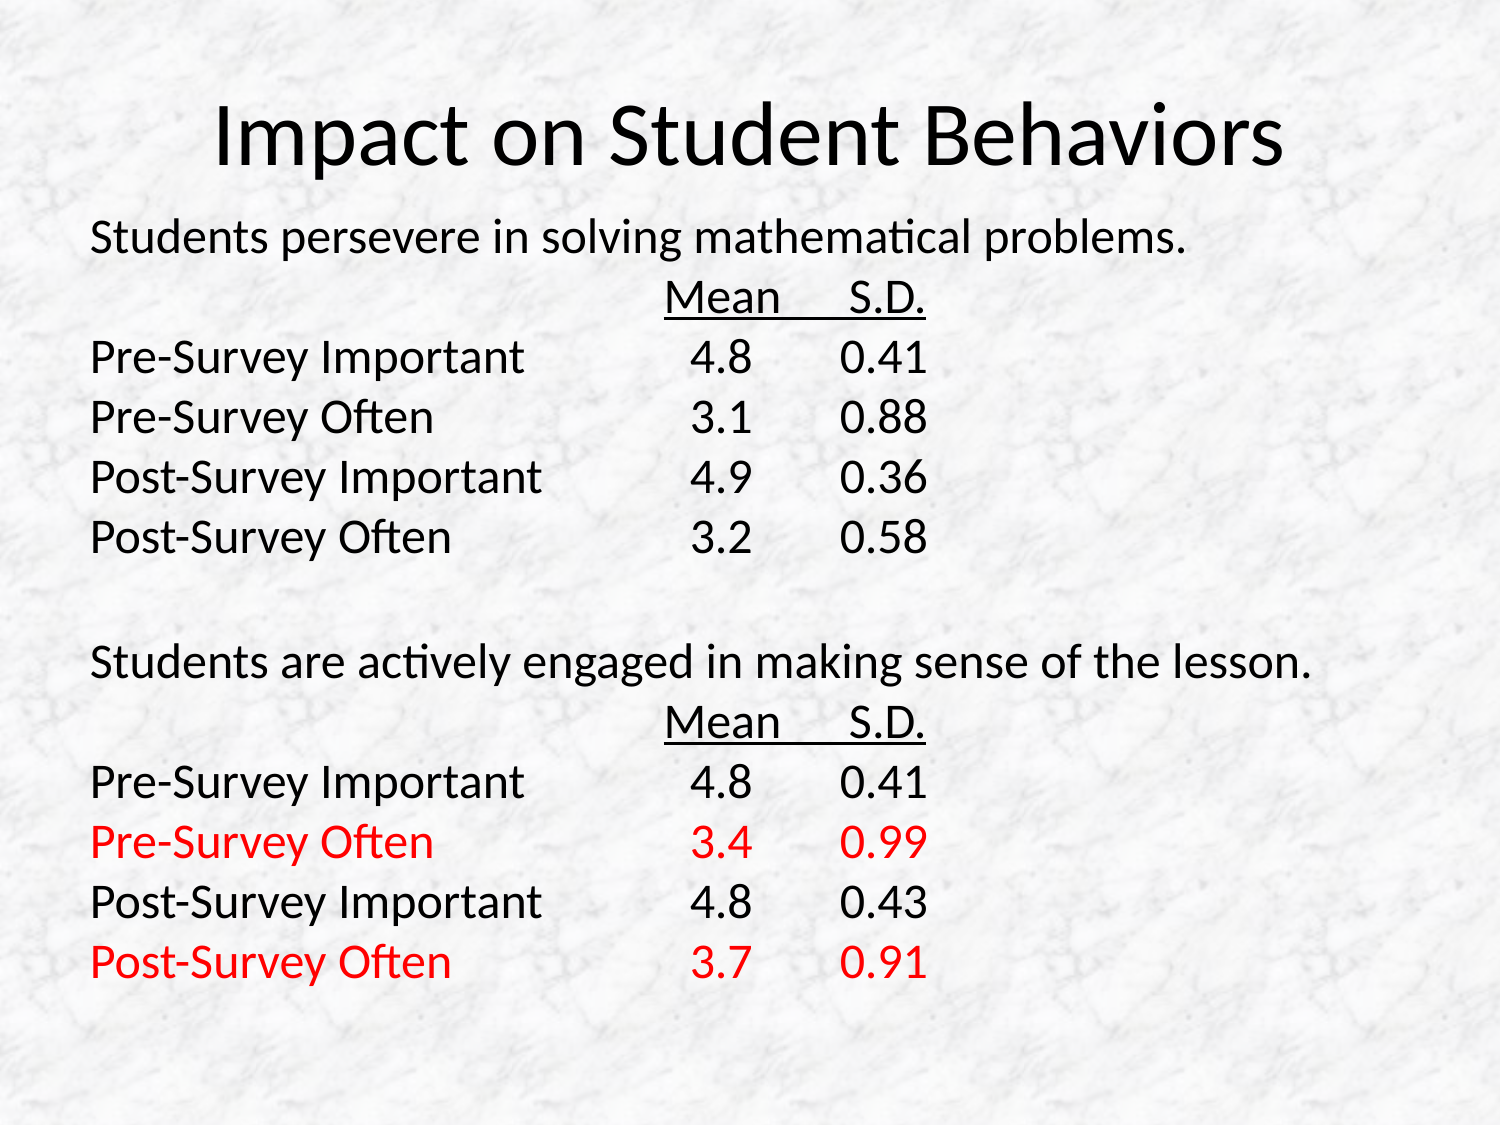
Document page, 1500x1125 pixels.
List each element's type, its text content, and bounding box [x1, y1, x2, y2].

title Impact on Student Behaviors [75, 45, 1425, 213]
text_box Students persevere in solving mathematical problems. Mean S.D. Pre-Survey Important 4.8 0.41 Pre-Survey Often 3.1 0.88 Post-Survey Important 4.9 0.36 Post-Survey Often 3.2 0.58 [74, 196, 1413, 572]
text_box Students are actively engaged in making sense of the lesson. Mean S.D. Pre-Survey Important 4.8 0.41 Pre-Survey Often 3.4 0.99 Post-Survey Important 4.8 0.43 Post-Survey Often 3.7 0.91 [74, 621, 1413, 996]
